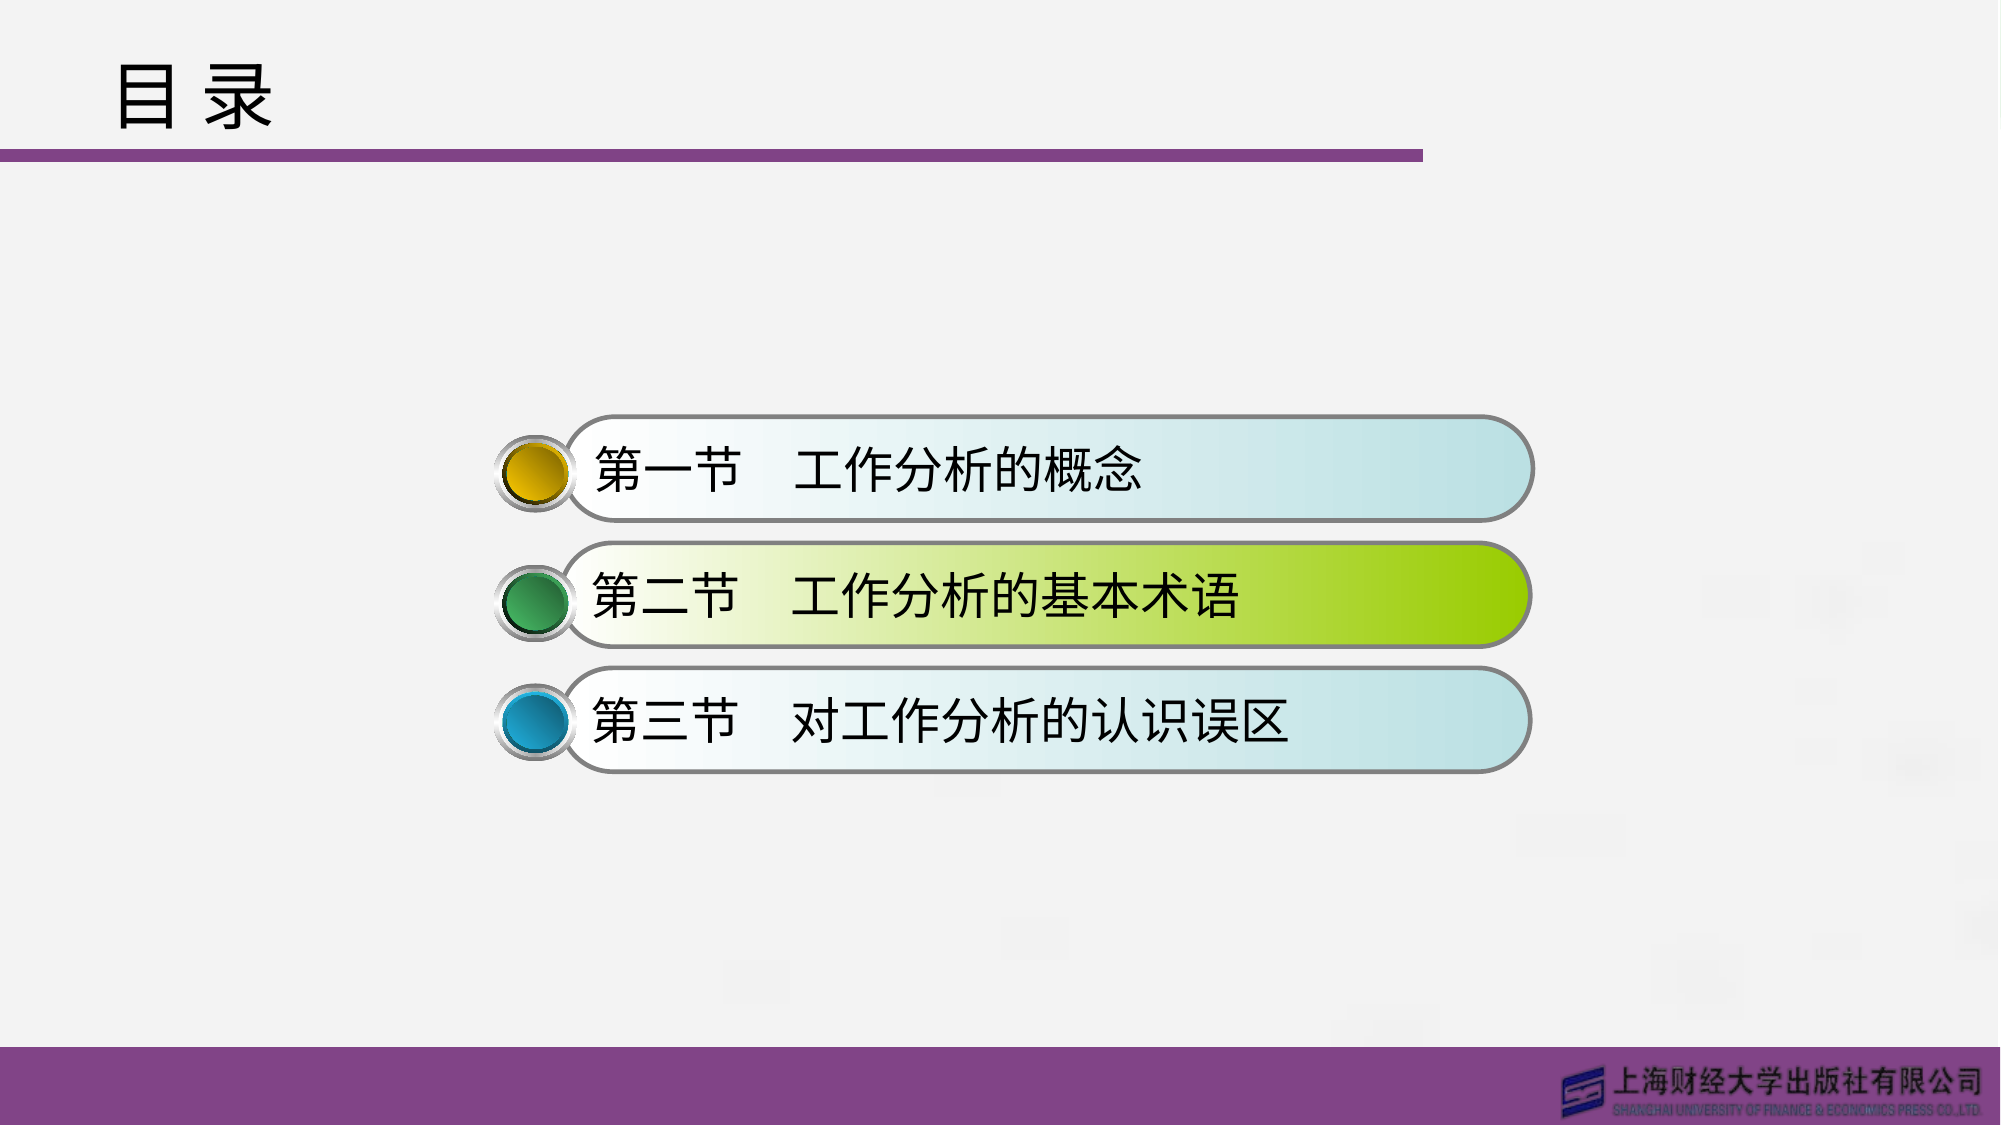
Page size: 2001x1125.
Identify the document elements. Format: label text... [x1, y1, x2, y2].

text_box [493, 542, 1531, 647]
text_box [493, 667, 1531, 772]
title 目 录 [94, 42, 1451, 146]
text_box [493, 416, 1533, 521]
picture [0, 0, 2001, 1125]
